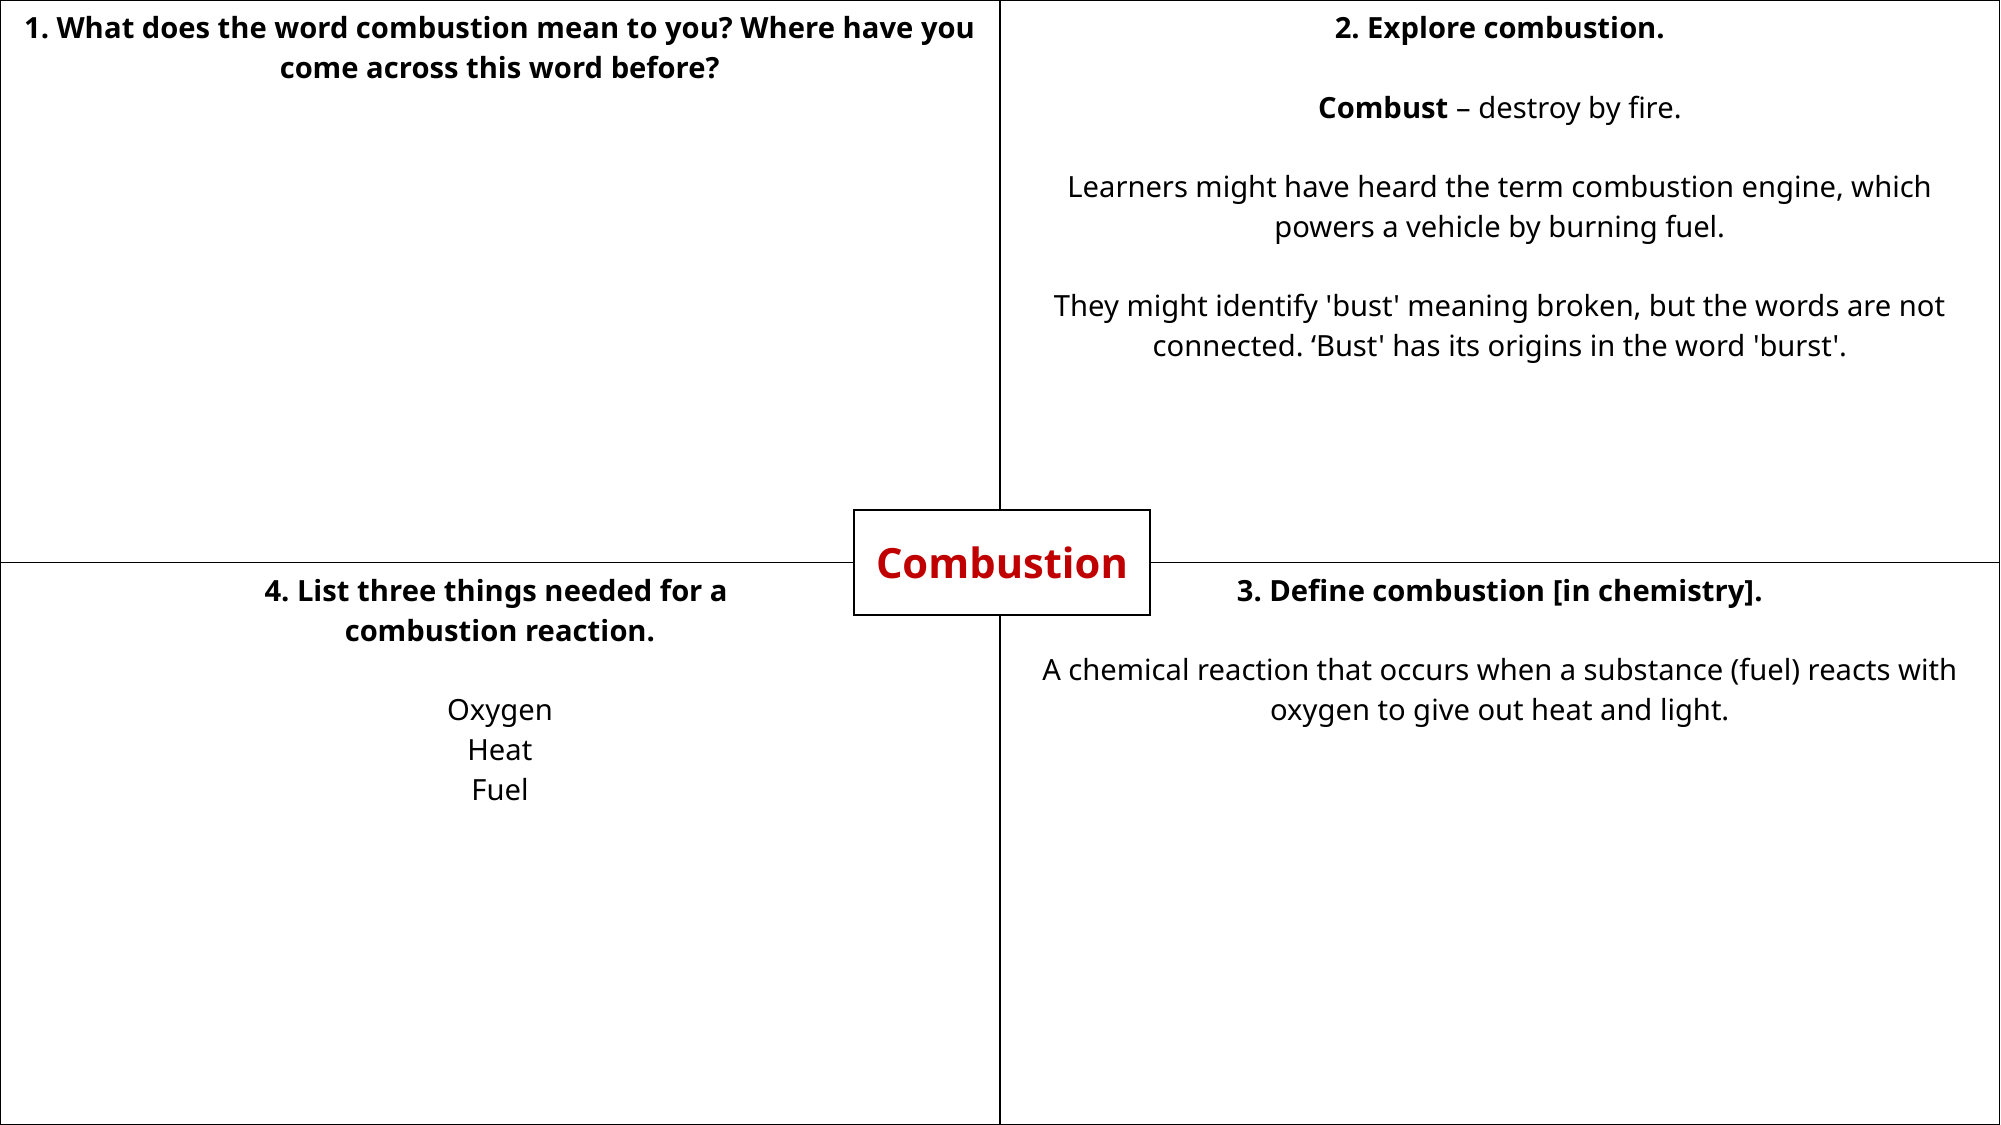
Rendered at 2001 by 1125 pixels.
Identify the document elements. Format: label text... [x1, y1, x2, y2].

table_cell 4. List three things needed for a combustion reaction. Oxygen Heat Fuel [1, 563, 999, 1124]
table_cell 3. Define combustion [in chemistry]. A chemical reaction that occurs when a substance (fuel) reacts with oxygen to give out heat and light. [1001, 563, 1999, 1124]
table_header Combustion [855, 511, 1149, 614]
table_header 2. Explore combustion. Combust – destroy by fire. Learners might have heard the term combustion engine, which powers a vehicle by burning fuel. They might identify 'bust' meaning broken, but the words are not connected. ‘Bust' has its origins in the word 'burst'. [1001, 1, 1999, 562]
table_header 1. What does the word combustion mean to you? Where have you come across this word before? [1, 1, 999, 562]
